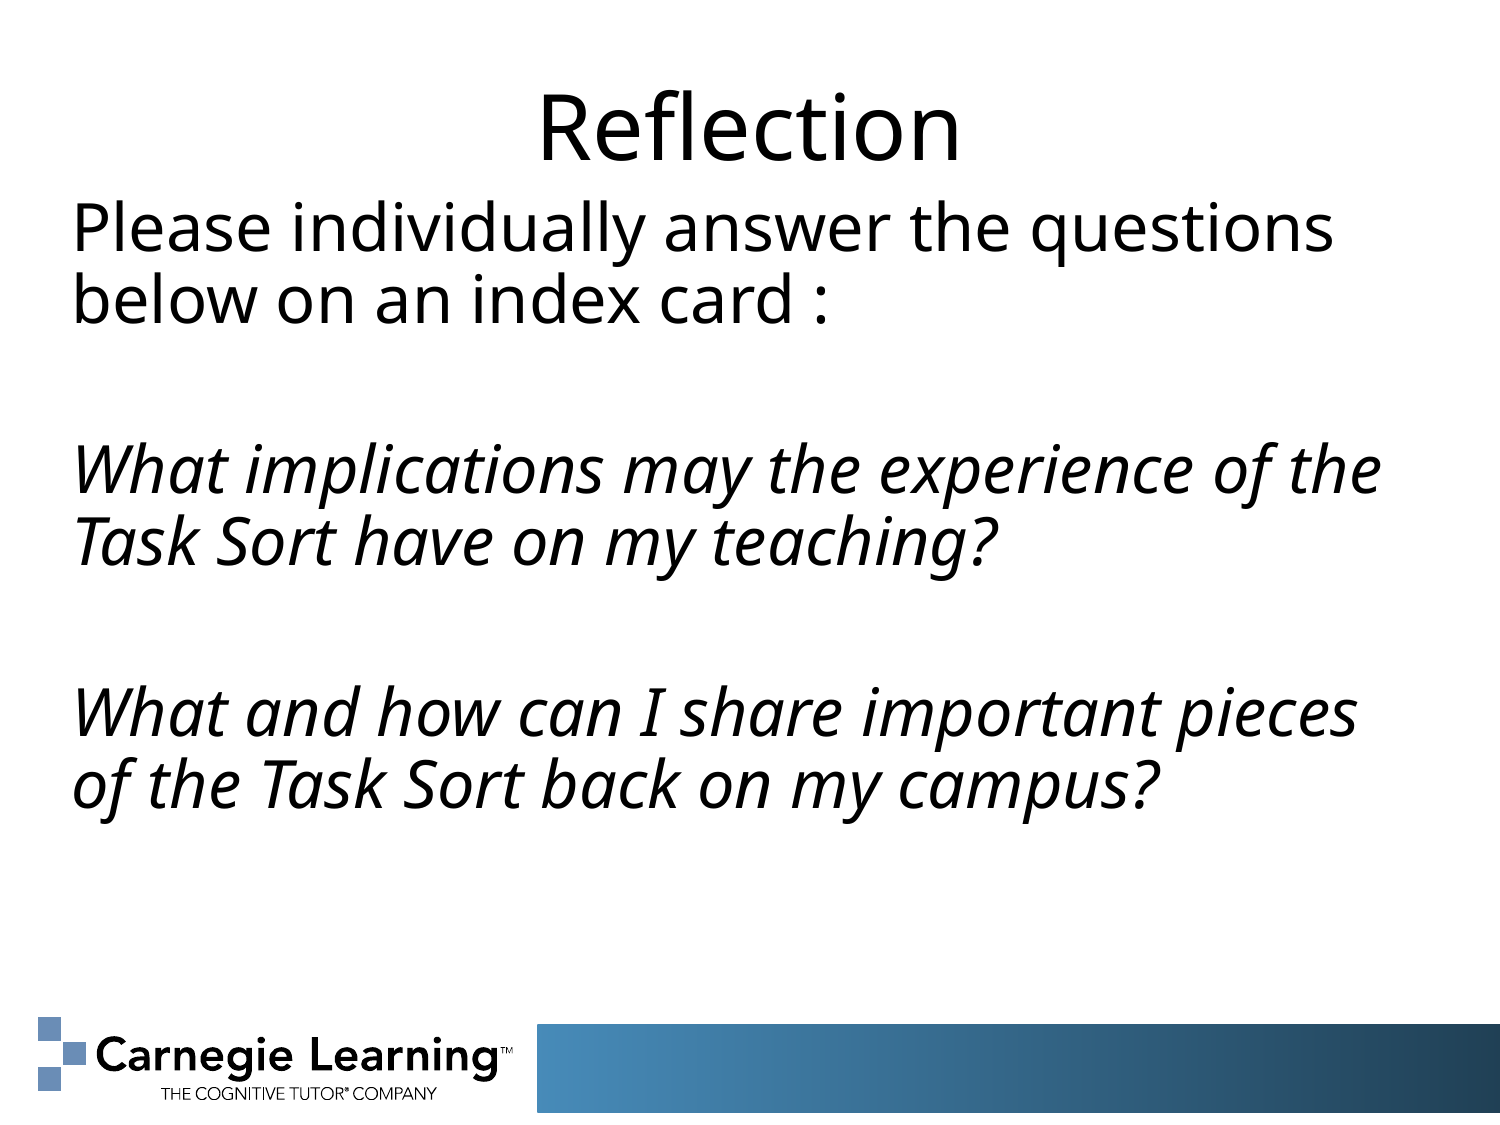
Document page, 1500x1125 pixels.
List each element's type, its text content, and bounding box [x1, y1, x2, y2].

title Reflection [37, 37, 1463, 226]
list Please individually answer the questions below on an index card : What implications may the experience of the Task Sort have on my teaching? What and how can I share important pieces of the Task Sort back on my campus? [0, 124, 1426, 863]
